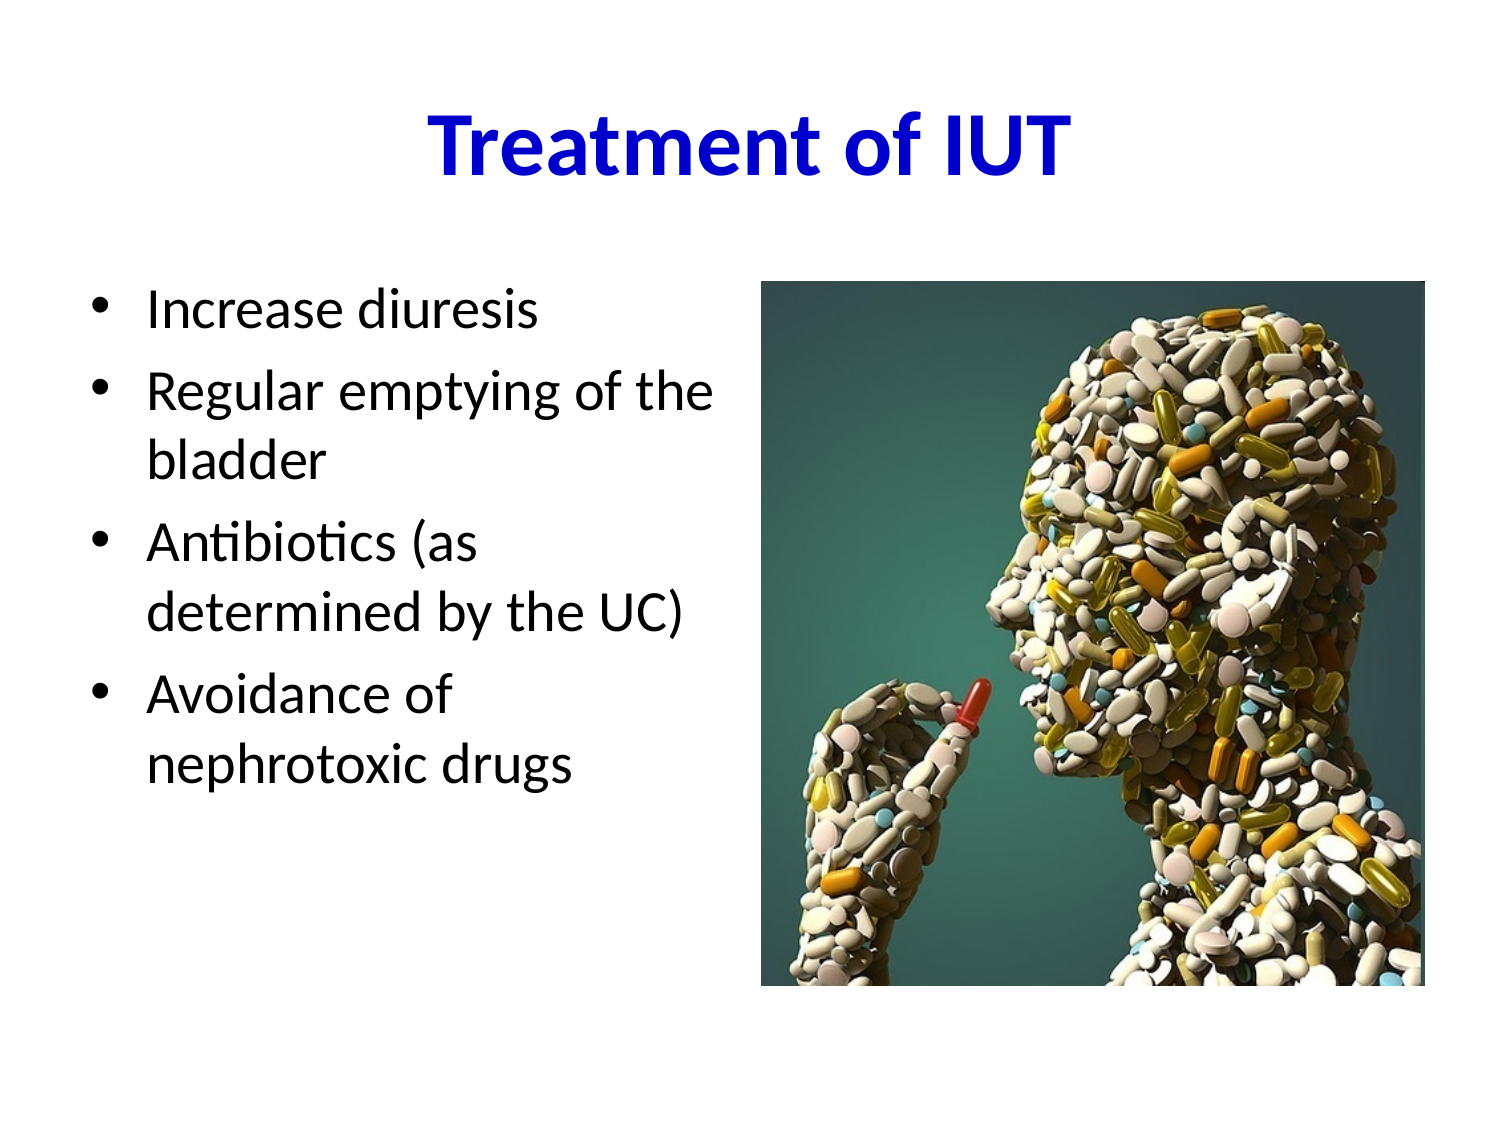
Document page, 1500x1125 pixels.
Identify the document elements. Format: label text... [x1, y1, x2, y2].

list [761, 281, 1426, 986]
title Treatment of IUT [75, 45, 1425, 233]
list Increase diuresis Regular emptying of the bladder Antibiotics (as determined by the UC) Avoidance of nephrotoxic drugs [75, 262, 738, 1005]
